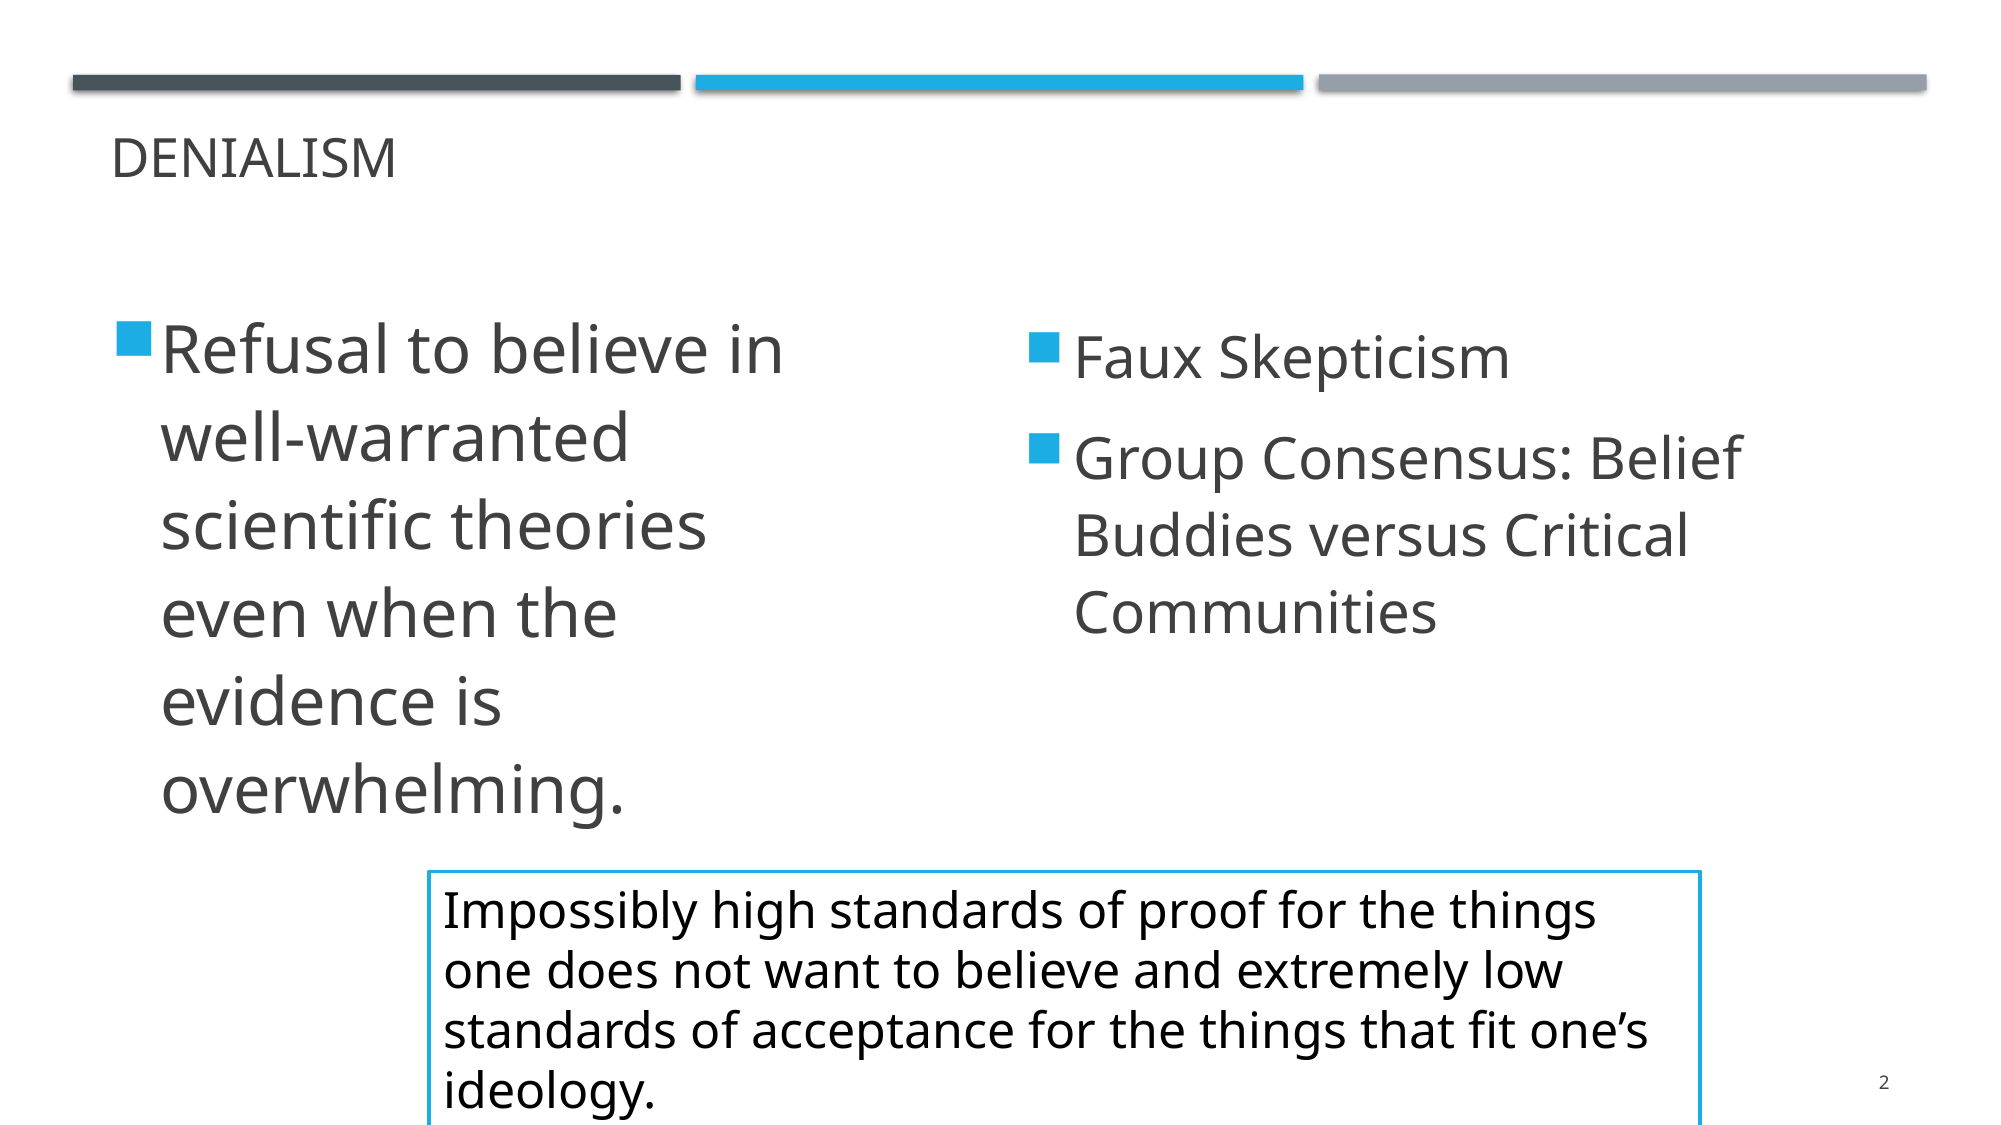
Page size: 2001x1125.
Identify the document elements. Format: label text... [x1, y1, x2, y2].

list Refusal to believe in well-warranted scientific theories even when the evidence is overwhelming. [95, 238, 858, 887]
title Denialism [95, 115, 1905, 196]
text_box Faux Skepticism Group Consensus: Belief Buddies versus Critical Communities [1008, 154, 1897, 804]
slide_number 2 [1732, 1053, 1905, 1114]
text_box Impossibly high standards of proof for the things one does not want to believe and extremely low standards of acceptance for the things that fit one’s ideology. [427, 870, 1702, 1125]
